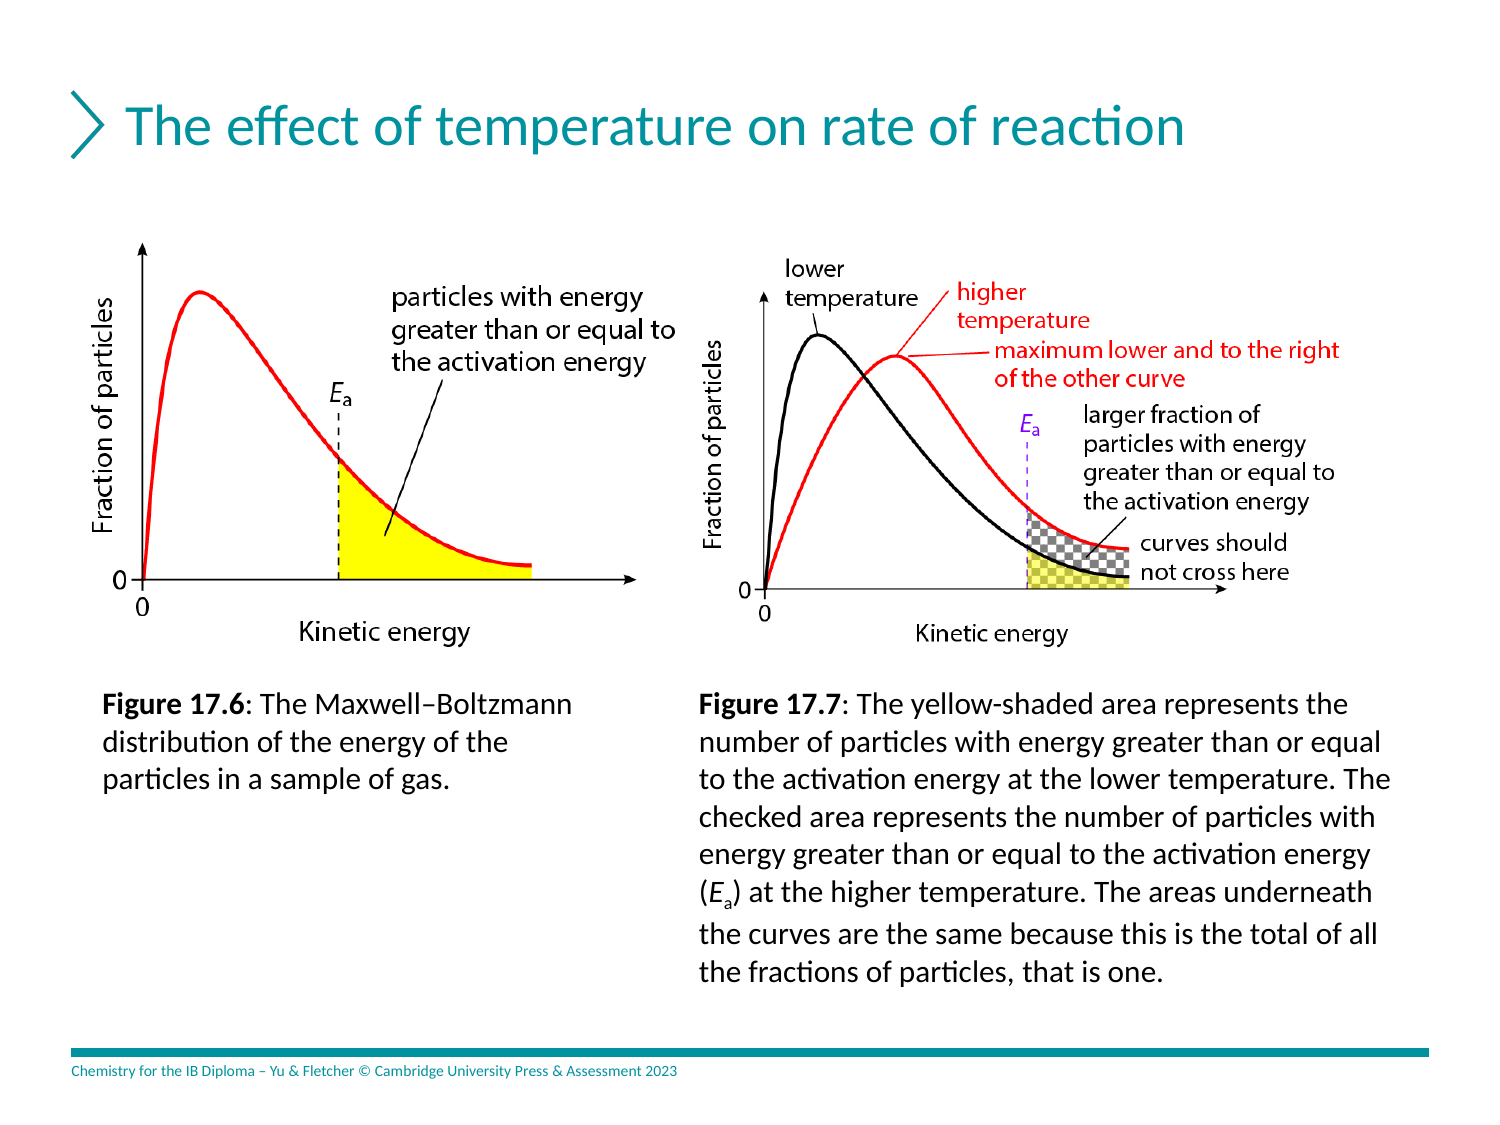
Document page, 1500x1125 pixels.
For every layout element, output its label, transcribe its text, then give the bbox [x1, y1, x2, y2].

text_box Figure 17.6: The Maxwell–Boltzmann distribution of the energy of the particles in a sample of gas. [87, 676, 628, 804]
text_box Figure 17.7: The yellow-shaded area represents the number of particles with energy greater than or equal to the activation energy at the lower temperature. The checked area represents the number of particles with energy greater than or equal to the activation energy (Ea) at the higher temperature. The areas underneath the curves are the same because this is the total of all the fractions of particles, that is one. [684, 676, 1478, 996]
picture [698, 255, 1340, 648]
picture [87, 242, 676, 648]
picture [68, 88, 108, 161]
title The eﬀect of temperature on rate of reaction [110, 87, 1390, 193]
